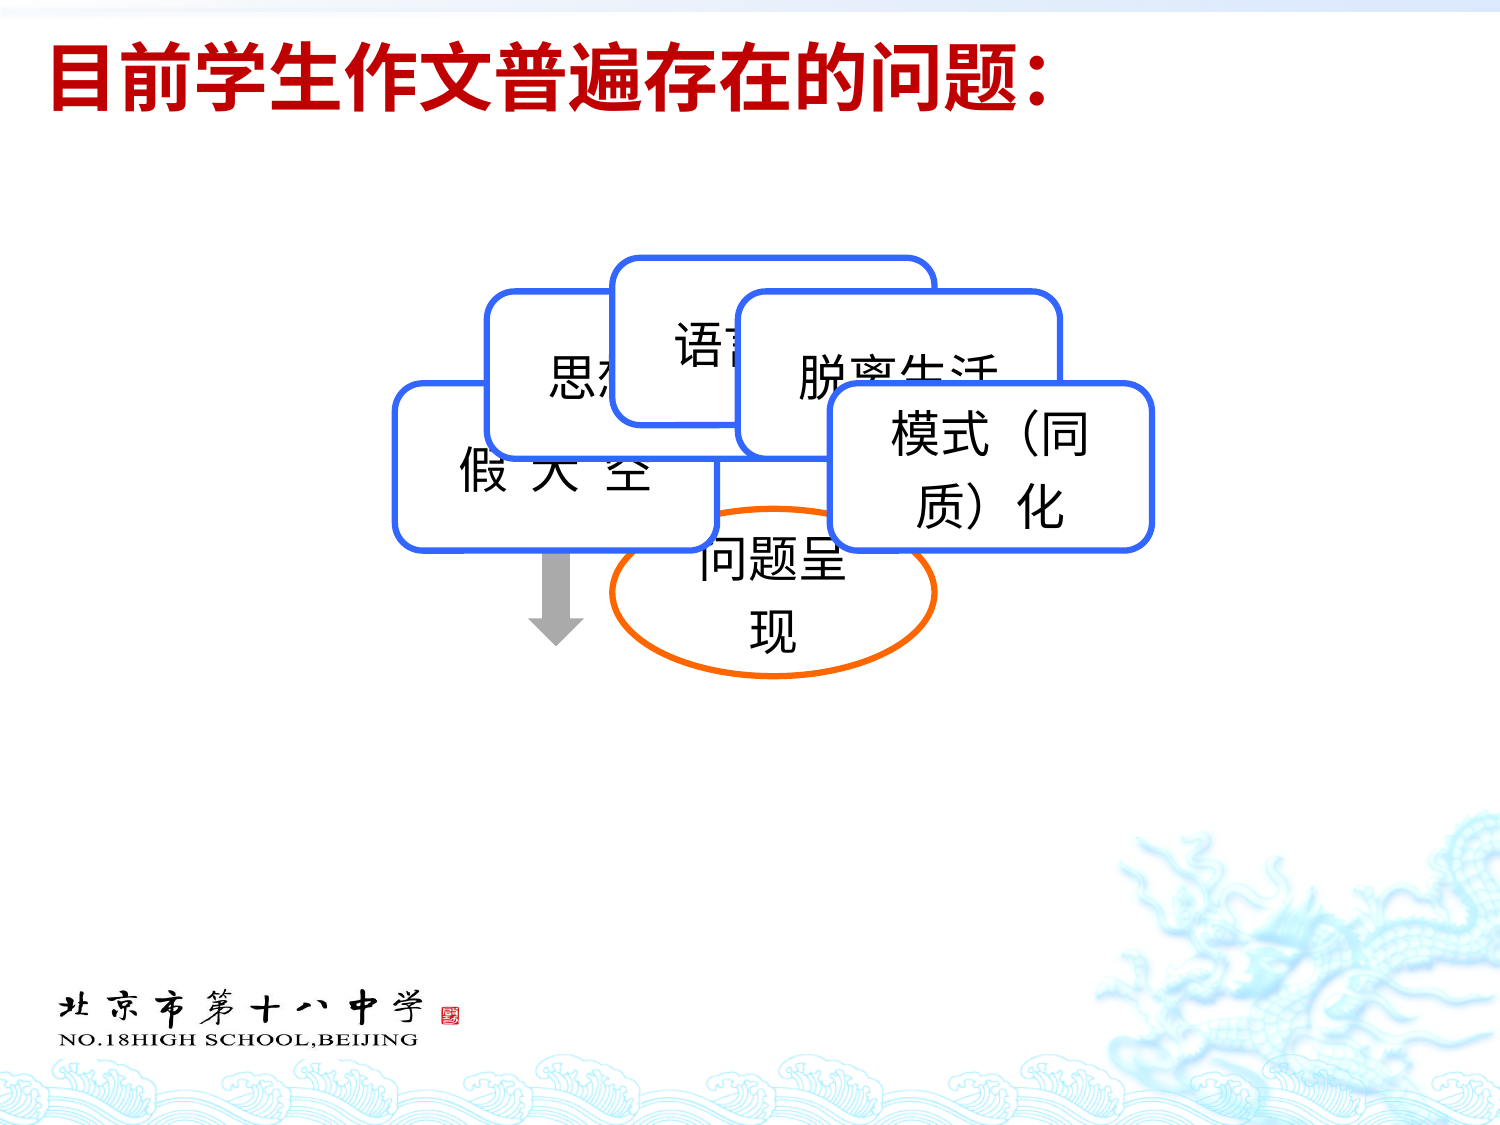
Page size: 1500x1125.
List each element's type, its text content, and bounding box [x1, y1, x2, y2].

picture [0, 984, 516, 1059]
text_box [128, 257, 1419, 928]
text_box 目前学生作文普遍存在的问题： [28, 23, 1109, 129]
